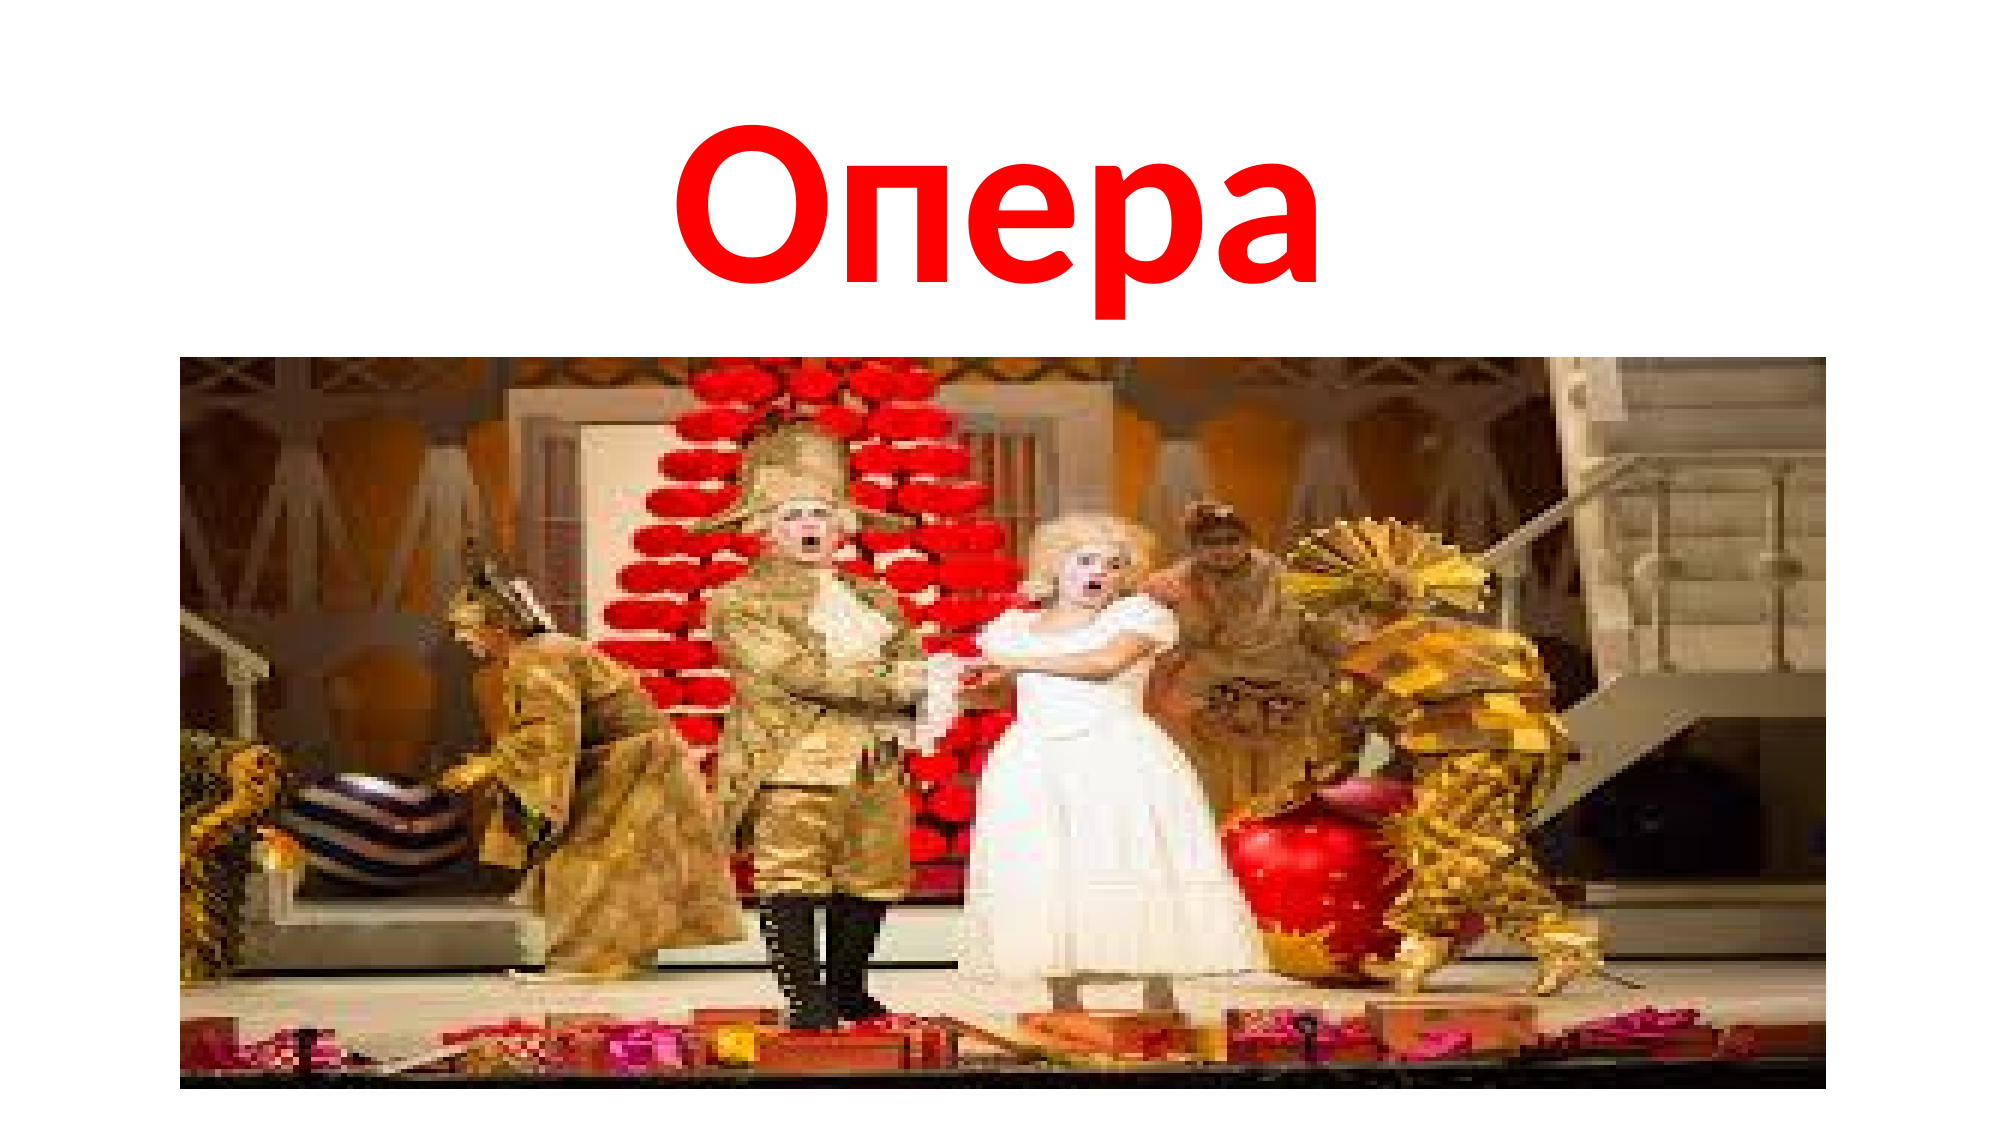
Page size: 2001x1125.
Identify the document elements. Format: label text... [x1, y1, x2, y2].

list Опера [137, 68, 1863, 1014]
picture [179, 357, 1826, 1089]
